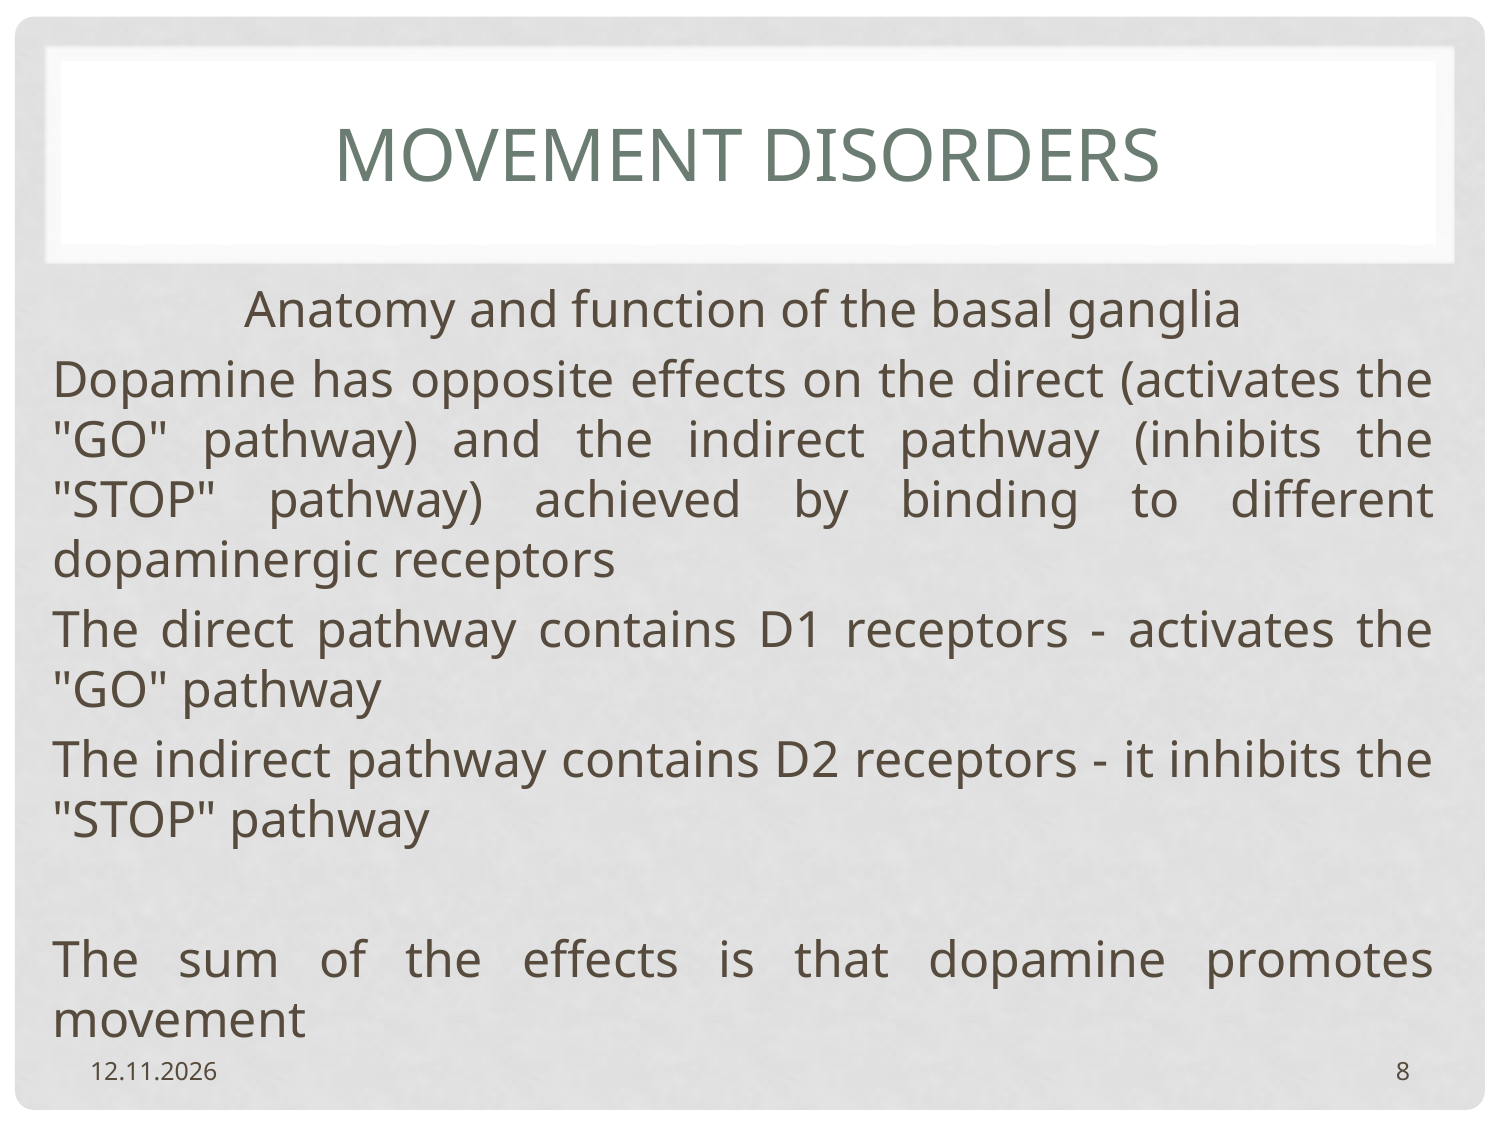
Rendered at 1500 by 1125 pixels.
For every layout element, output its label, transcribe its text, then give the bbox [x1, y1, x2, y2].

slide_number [75, 1042, 425, 1103]
slide_number 8 [1074, 1042, 1425, 1103]
list Anatomy and function of the basal ganglia Dopamine has opposite effects on the direct (activates the "GO" pathway) and the indirect pathway (inhibits the "STOP" pathway) achieved by binding to different dopaminergic receptors The direct pathway contains D1 receptors - activates the "GO" pathway The indirect pathway contains D2 receptors - it inhibits the "STOP" pathway The sum of the effects is that dopamine promotes movement [37, 200, 1450, 1100]
title Movement disorders [69, 66, 1425, 238]
